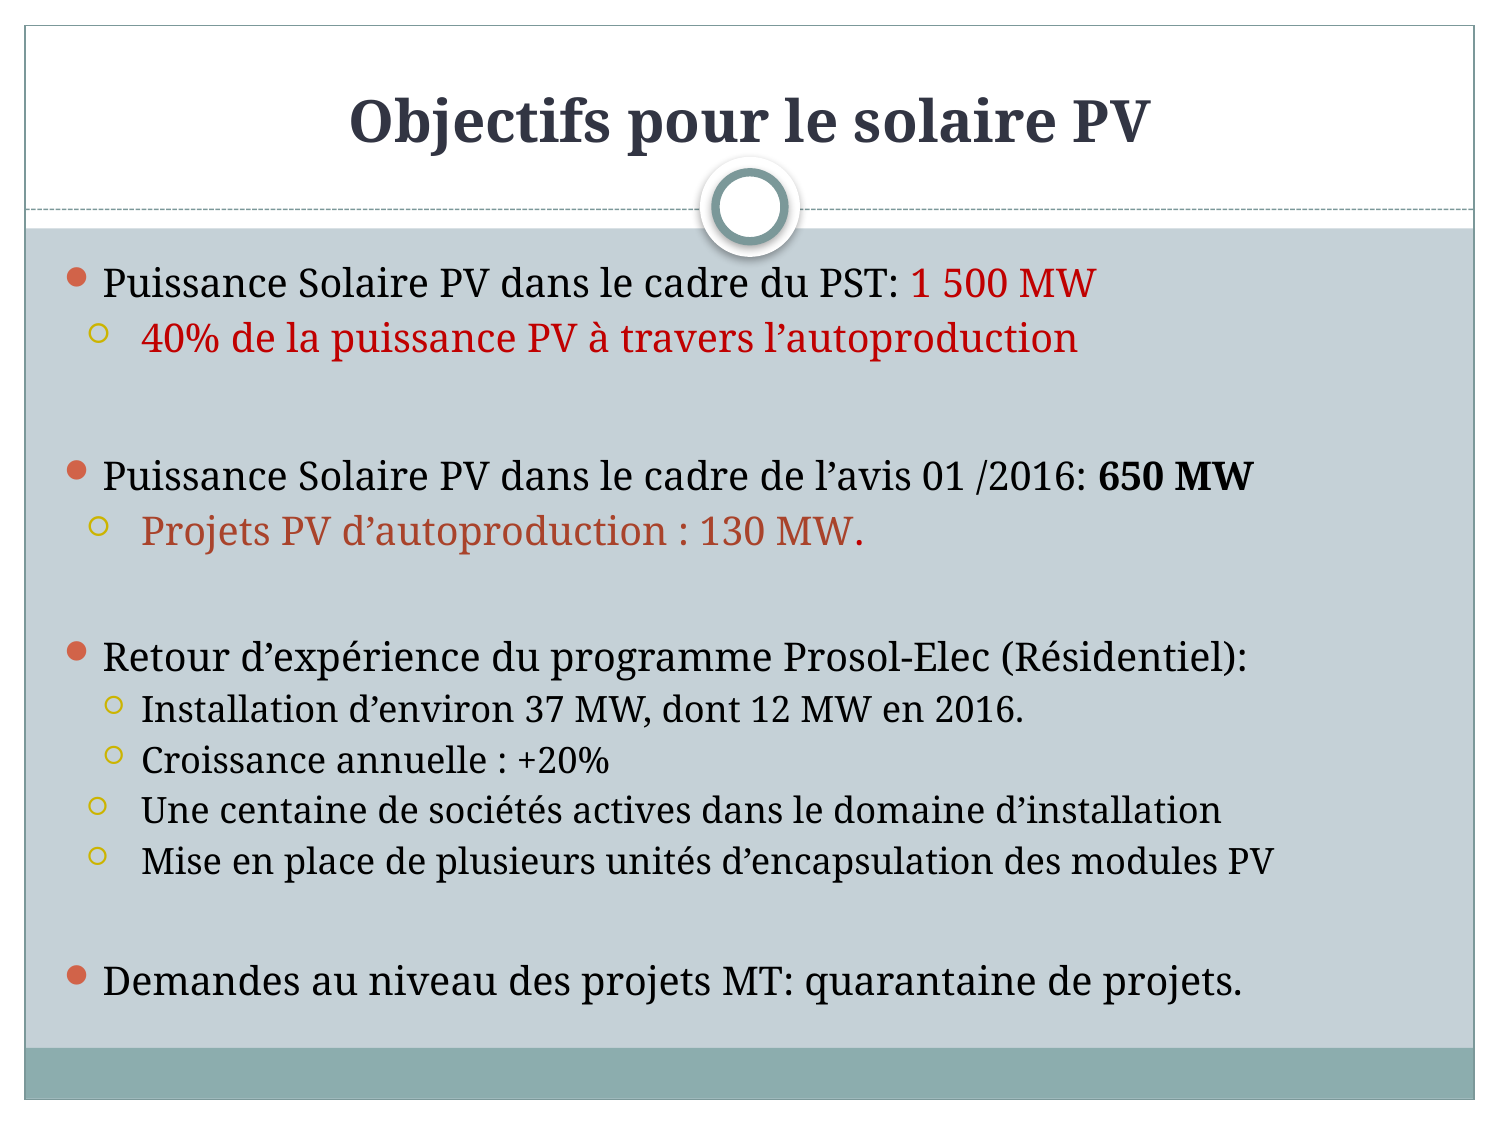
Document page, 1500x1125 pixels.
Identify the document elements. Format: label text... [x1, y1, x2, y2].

title Objectifs pour le solaire PV [29, 37, 1471, 162]
list Puissance Solaire PV dans le cadre du PST: 1 500 MW 40% de la puissance PV à travers l’autoproduction Puissance Solaire PV dans le cadre de l’avis 01 /2016: 650 MW Projets PV d’autoproduction : 130 MW. Retour d’expérience du programme Prosol-Elec (Résidentiel): Installation d’environ 37 MW, dont 12 MW en 2016. Croissance annuelle : +20% Une centaine de sociétés actives dans le domaine d’installation Mise en place de plusieurs unités d’encapsulation des modules PV Demandes au niveau des projets MT: quarantaine de projets. [49, 250, 1445, 1024]
